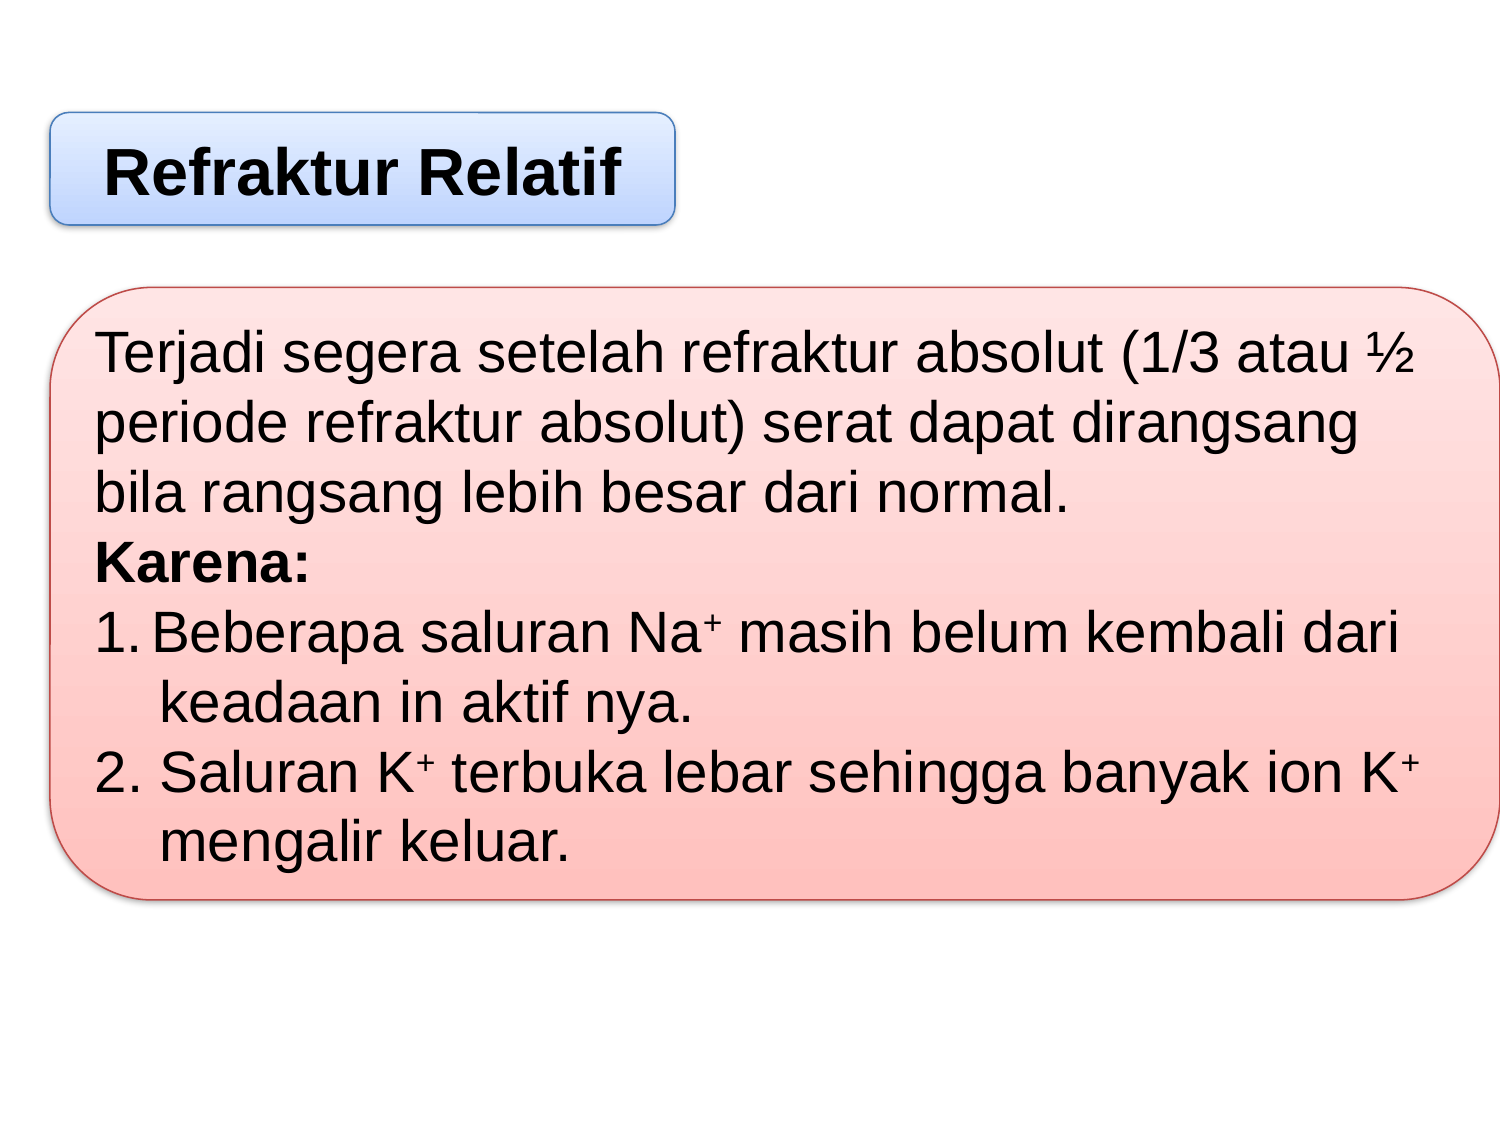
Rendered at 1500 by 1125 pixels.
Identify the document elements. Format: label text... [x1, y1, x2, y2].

text_box Refraktur Relatif [49, 111, 676, 226]
text_box Terjadi segera setelah refraktur absolut (1/3 atau ½ periode refraktur absolut) serat dapat dirangsang bila rangsang lebih besar dari normal. Karena: Beberapa saluran Na+ masih belum kembali dari keadaan in aktif nya. 2. Saluran K+ terbuka lebar sehingga banyak ion K+ mengalir keluar. [49, 286, 1500, 901]
